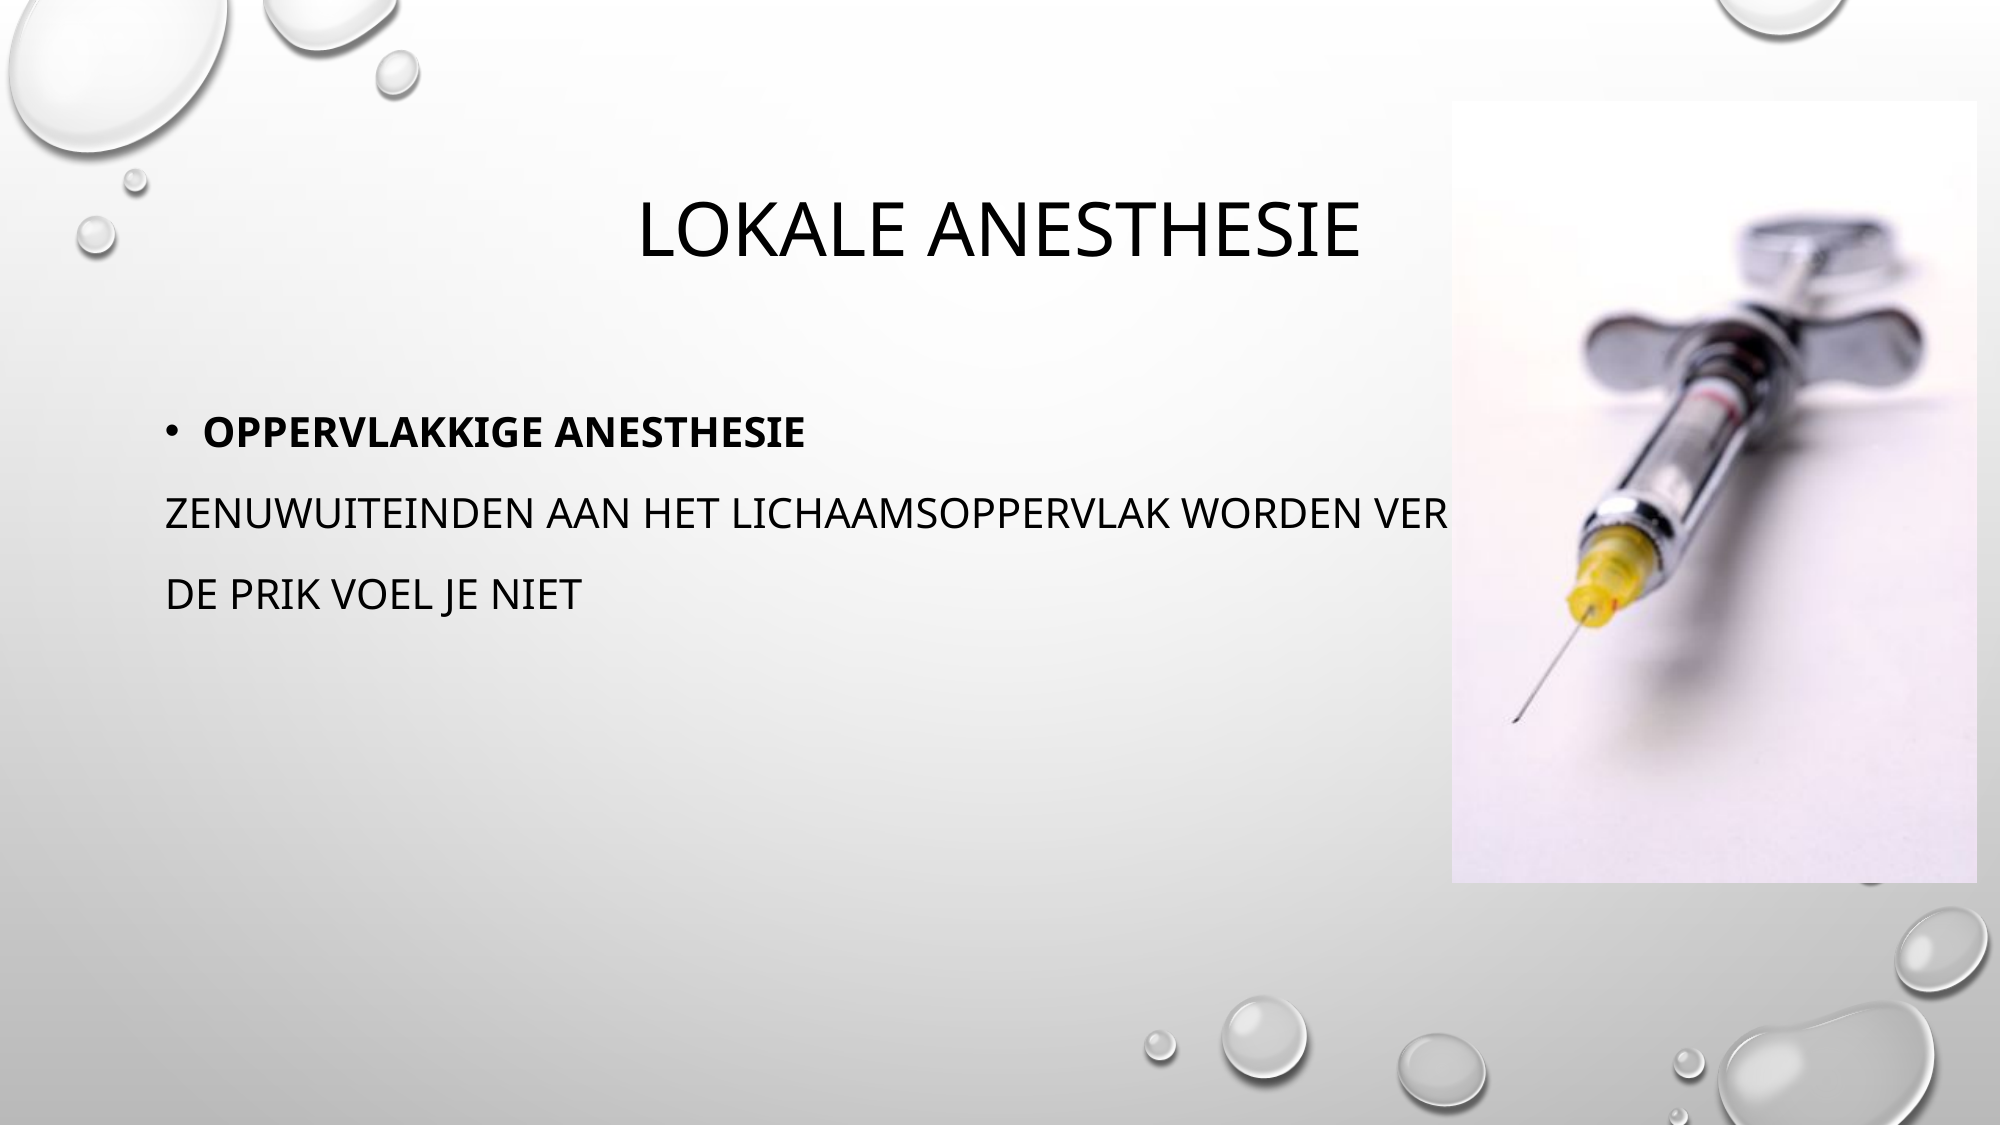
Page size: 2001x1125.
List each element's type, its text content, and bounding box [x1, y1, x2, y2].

list Oppervlakkige anesthesie ZENUWUITEINDEN AAN HET LICHAAMSOPPERVLAK WORDEN VERDOOFD DE PRIK VOEL JE NIET [149, 388, 1850, 950]
title Lokale anesthesie [149, 101, 1451, 364]
picture [0, 0, 2000, 1125]
